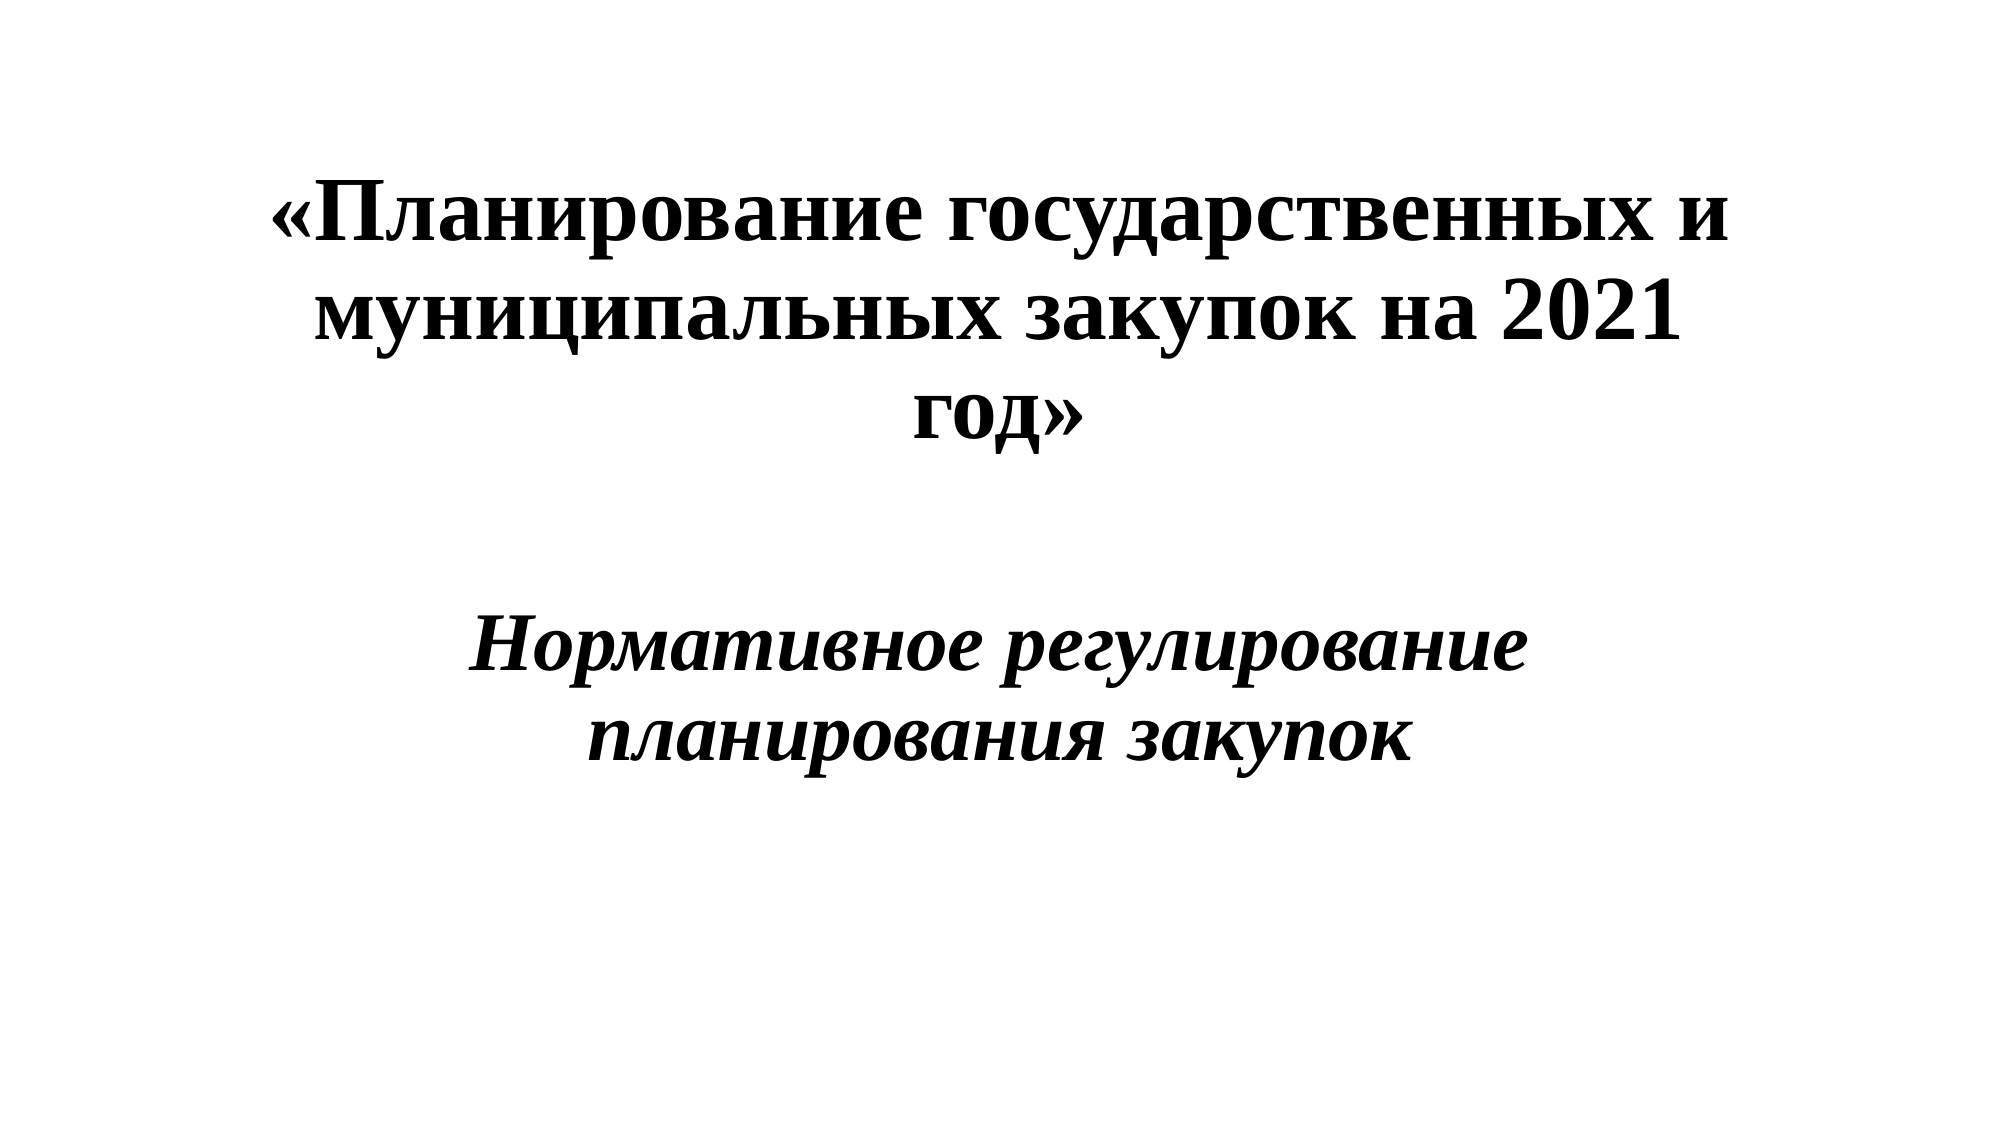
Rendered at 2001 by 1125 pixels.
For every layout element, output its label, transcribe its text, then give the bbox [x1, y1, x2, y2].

title «Планирование государственных и муниципальных закупок на 2021 год» [249, 184, 1750, 576]
subtitle Нормативное регулирование планирования закупок [249, 590, 1750, 863]
